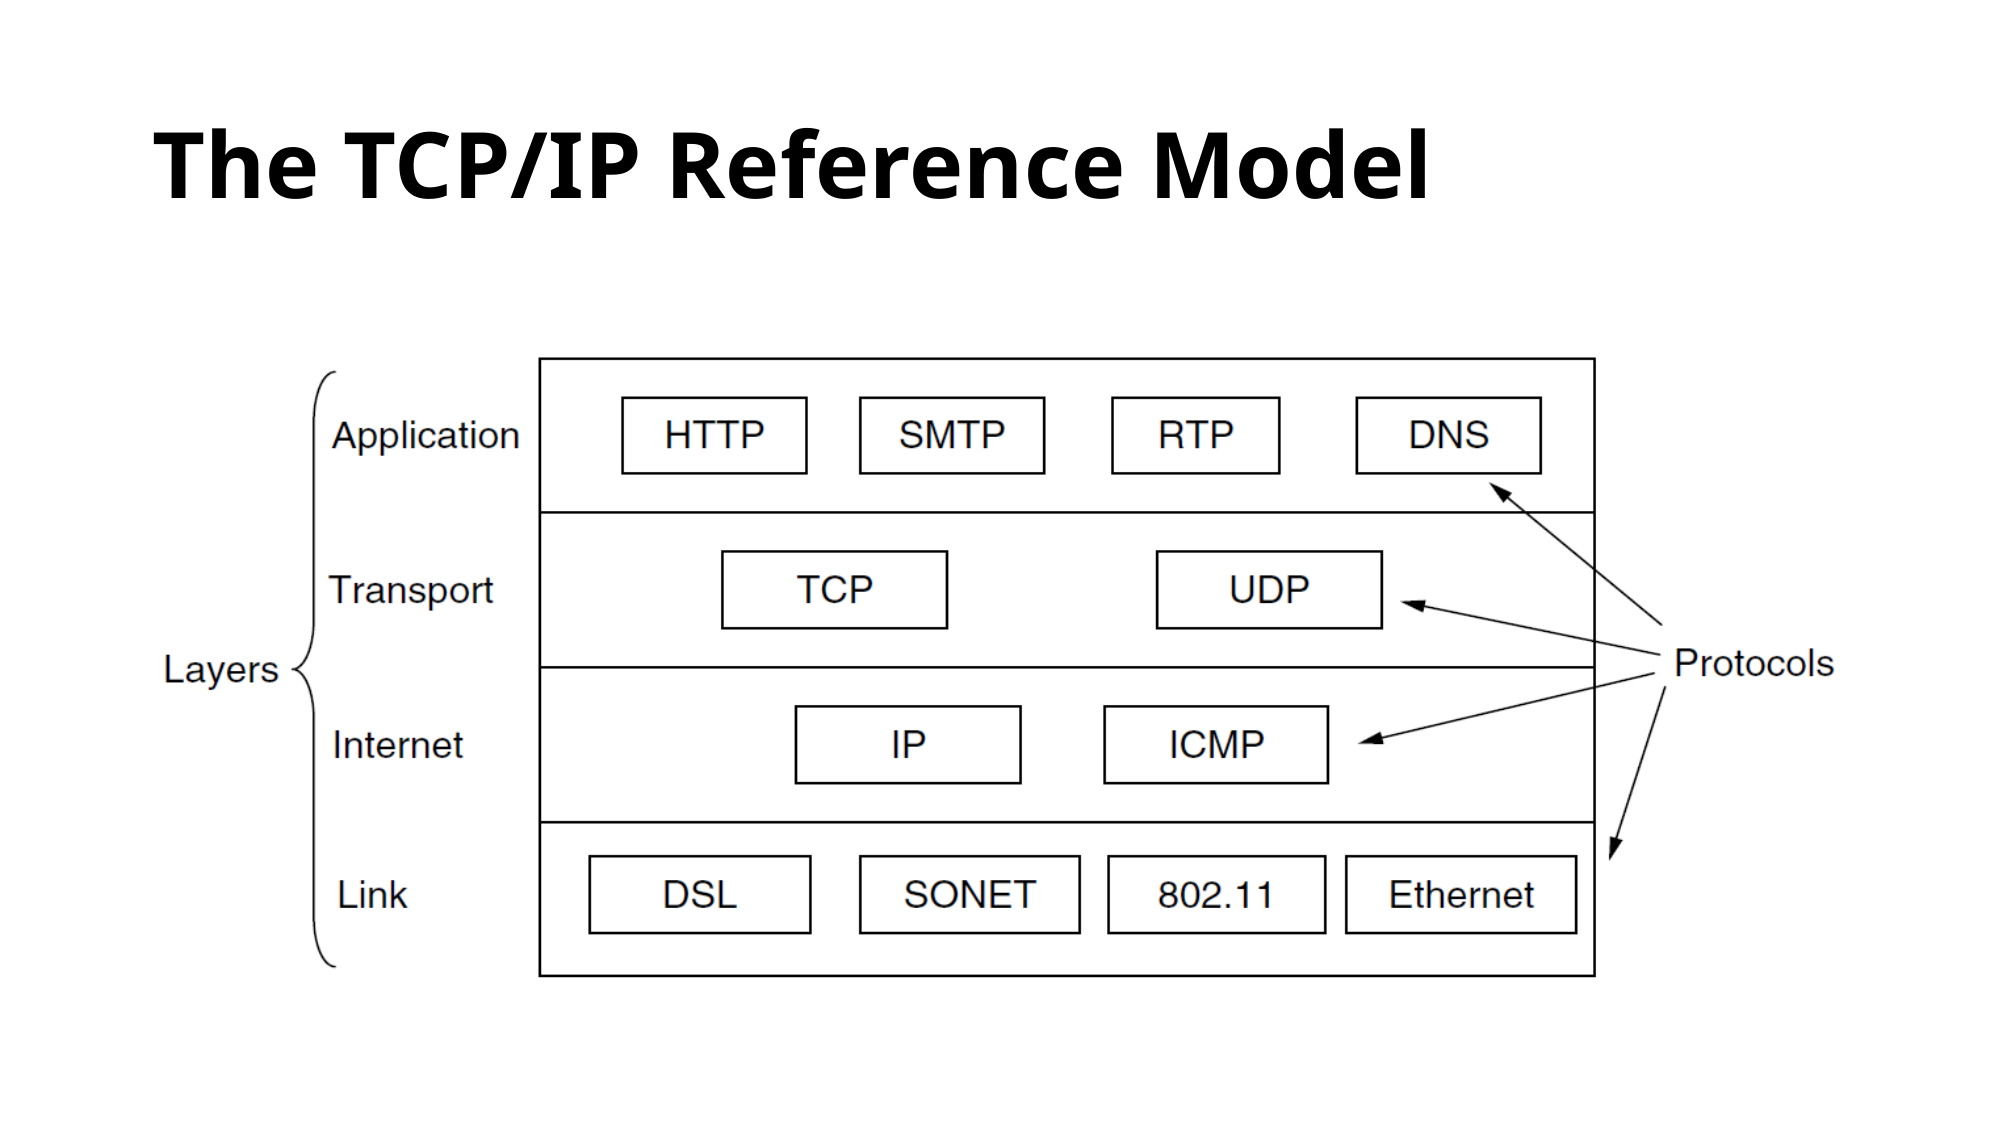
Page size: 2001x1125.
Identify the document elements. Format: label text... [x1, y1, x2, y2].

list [142, 311, 1863, 1003]
title The TCP/IP Reference Model [137, 59, 1863, 278]
